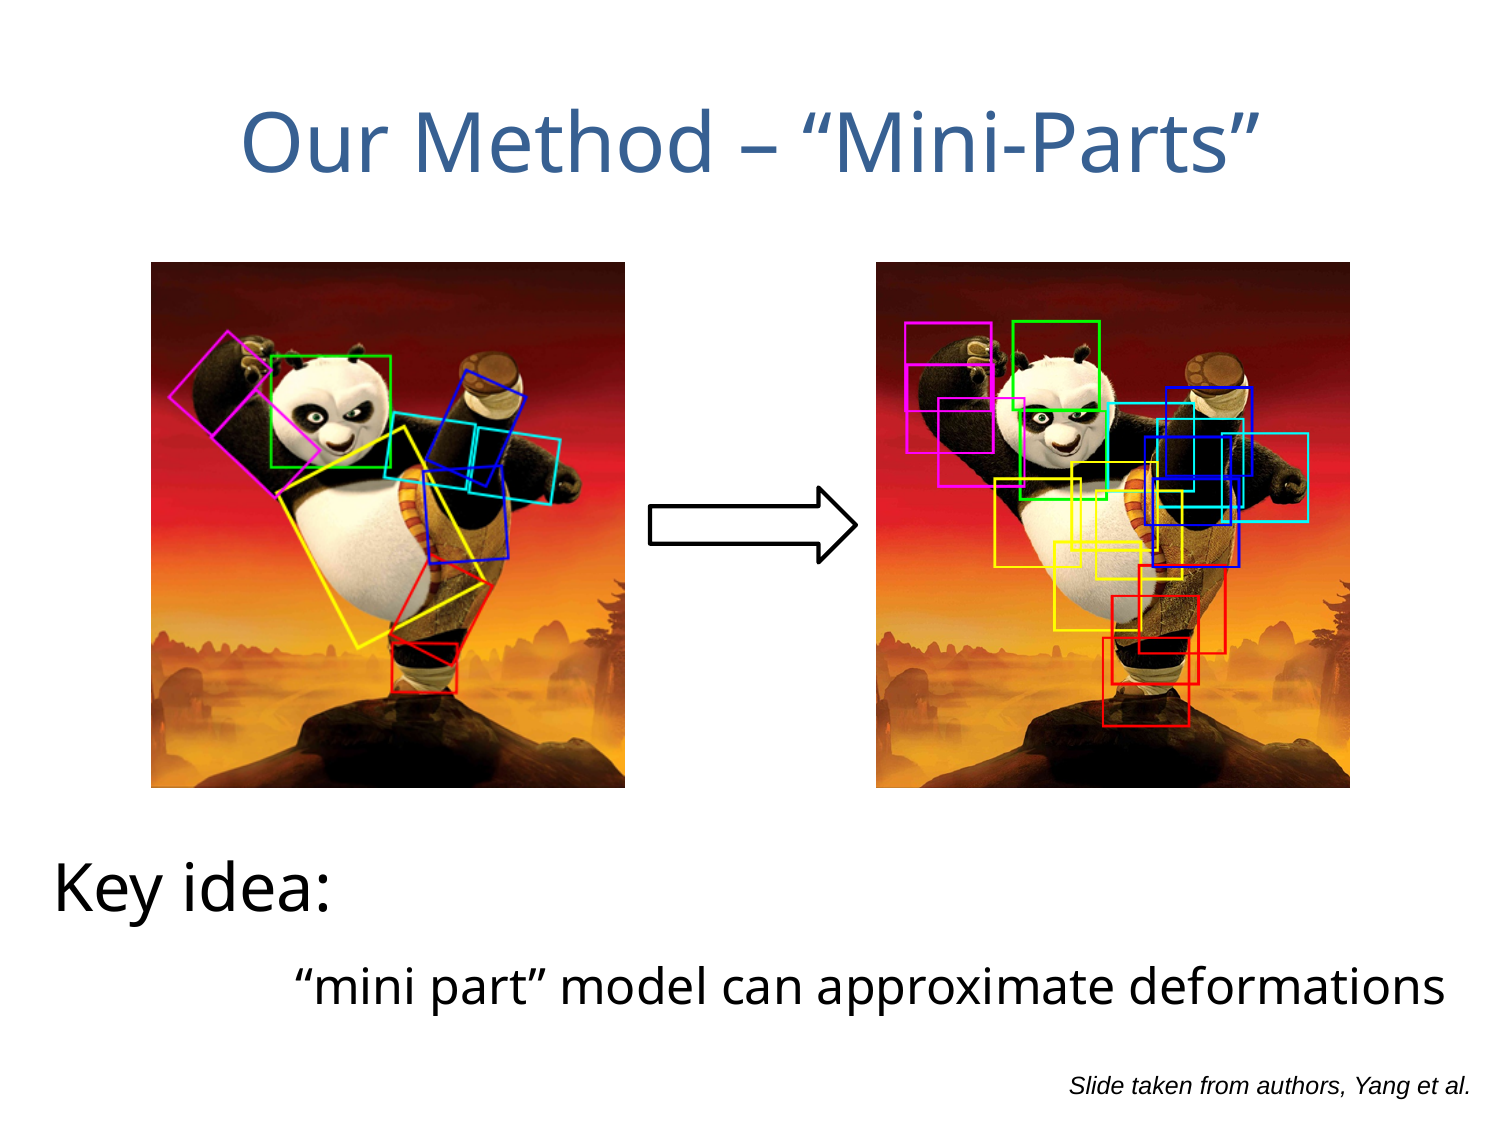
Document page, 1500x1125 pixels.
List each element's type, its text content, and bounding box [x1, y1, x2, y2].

text_box Key idea: “mini part” model can approximate deformations [37, 837, 1463, 1023]
picture [876, 262, 1351, 788]
title Our Method – “Mini-Parts” [75, 45, 1425, 233]
picture [151, 262, 626, 788]
text_box [647, 485, 859, 565]
text_box Slide taken from authors, Yang et al. [687, 1062, 1488, 1108]
